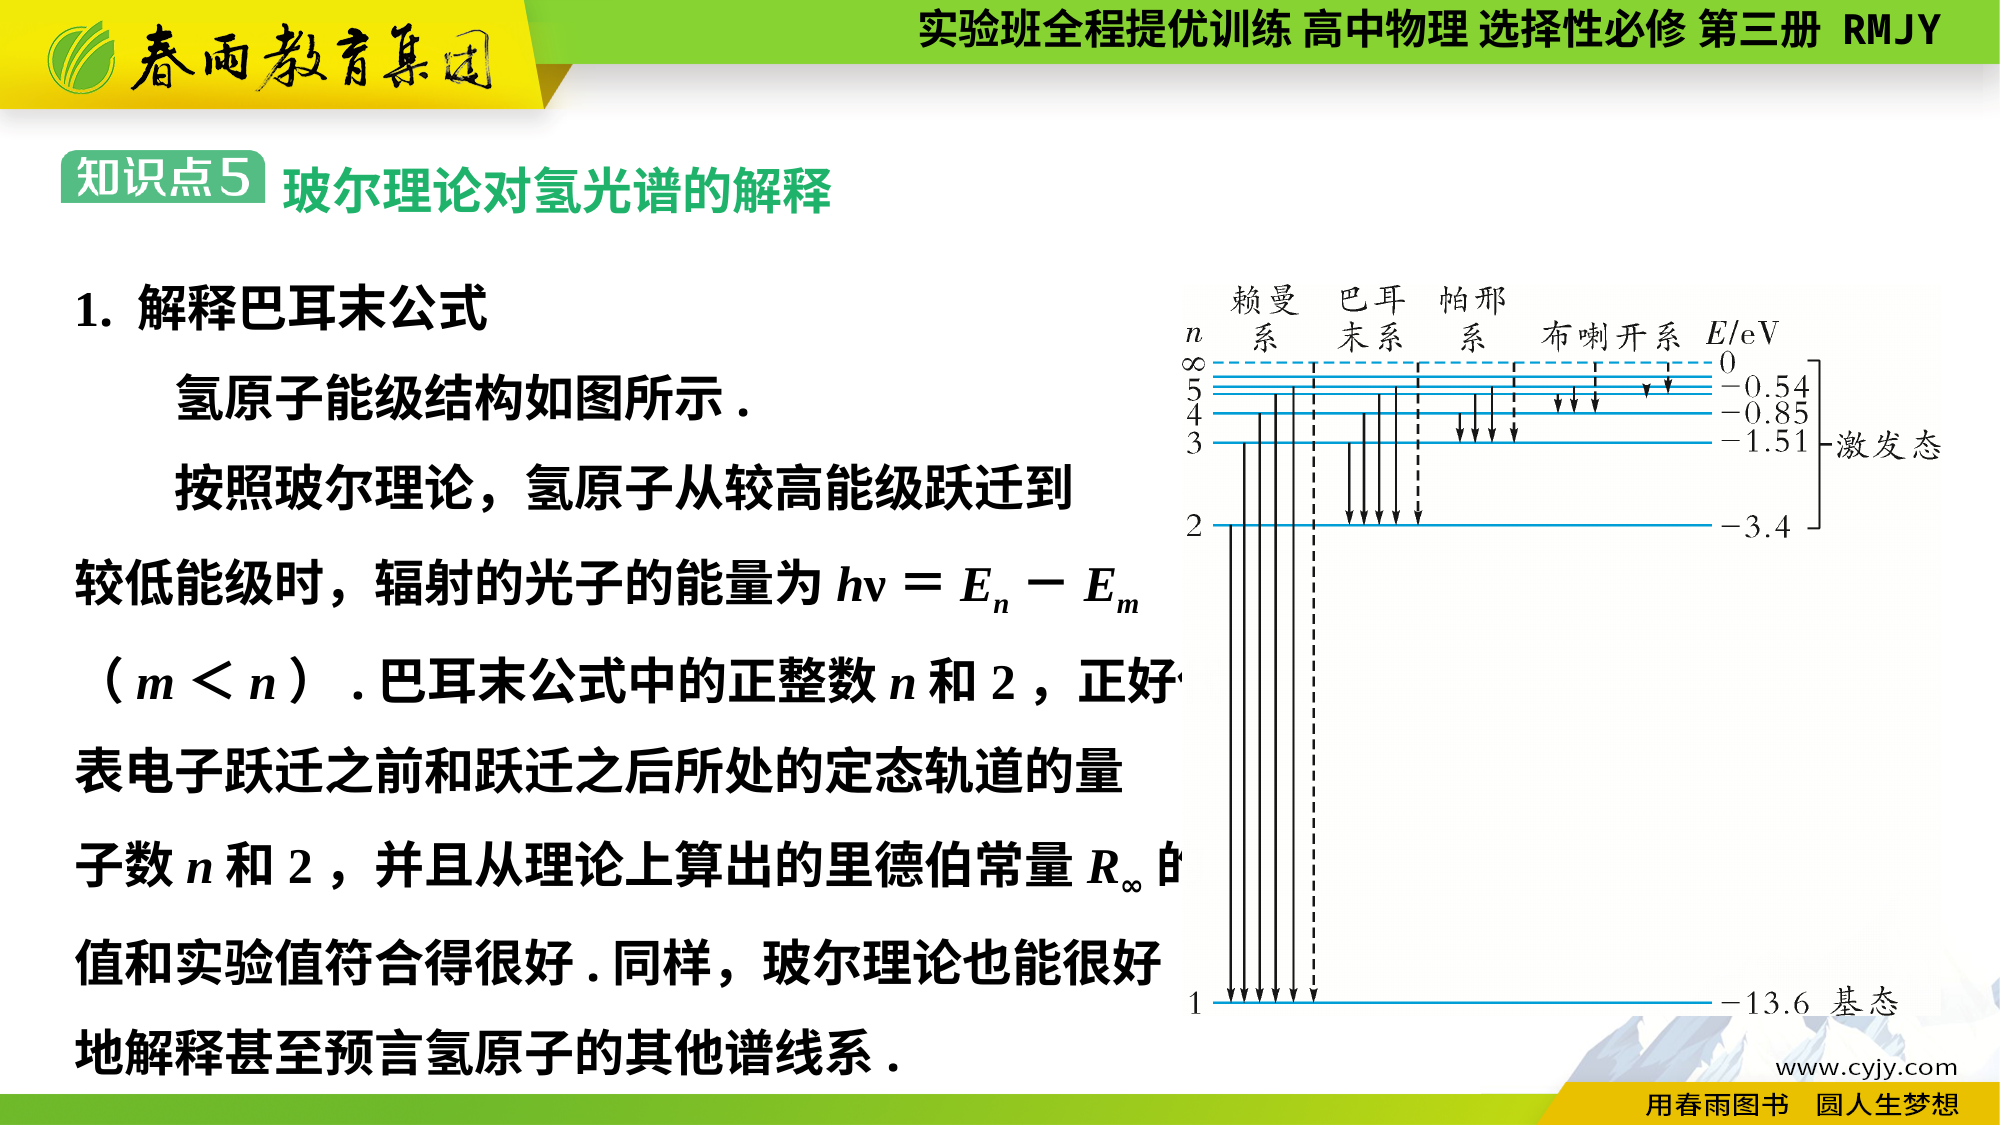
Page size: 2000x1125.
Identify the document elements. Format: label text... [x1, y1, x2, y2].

picture [0, 0, 2000, 1125]
text_box 玻尔理论对氢光谱的解释 [267, 122, 1944, 228]
list 1. 解释巴耳末公式 氢原子能级结构如图所示. 按照玻尔理论，氢原子从较高能级跃迁到 较低能级时，辐射的光子的能量为hν＝En－Em （m＜n）.巴耳末公式中的正整数n和2，正好代 表电子跃迁之前和跃迁之后所处的定态轨道的量 子数n和2，并且从理论上算出的里德伯常量R∞的 值和实验值符合得很好.同样，玻尔理论也能很好 地解释甚至预言氢原子的其他谱线系. [59, 239, 1944, 1061]
